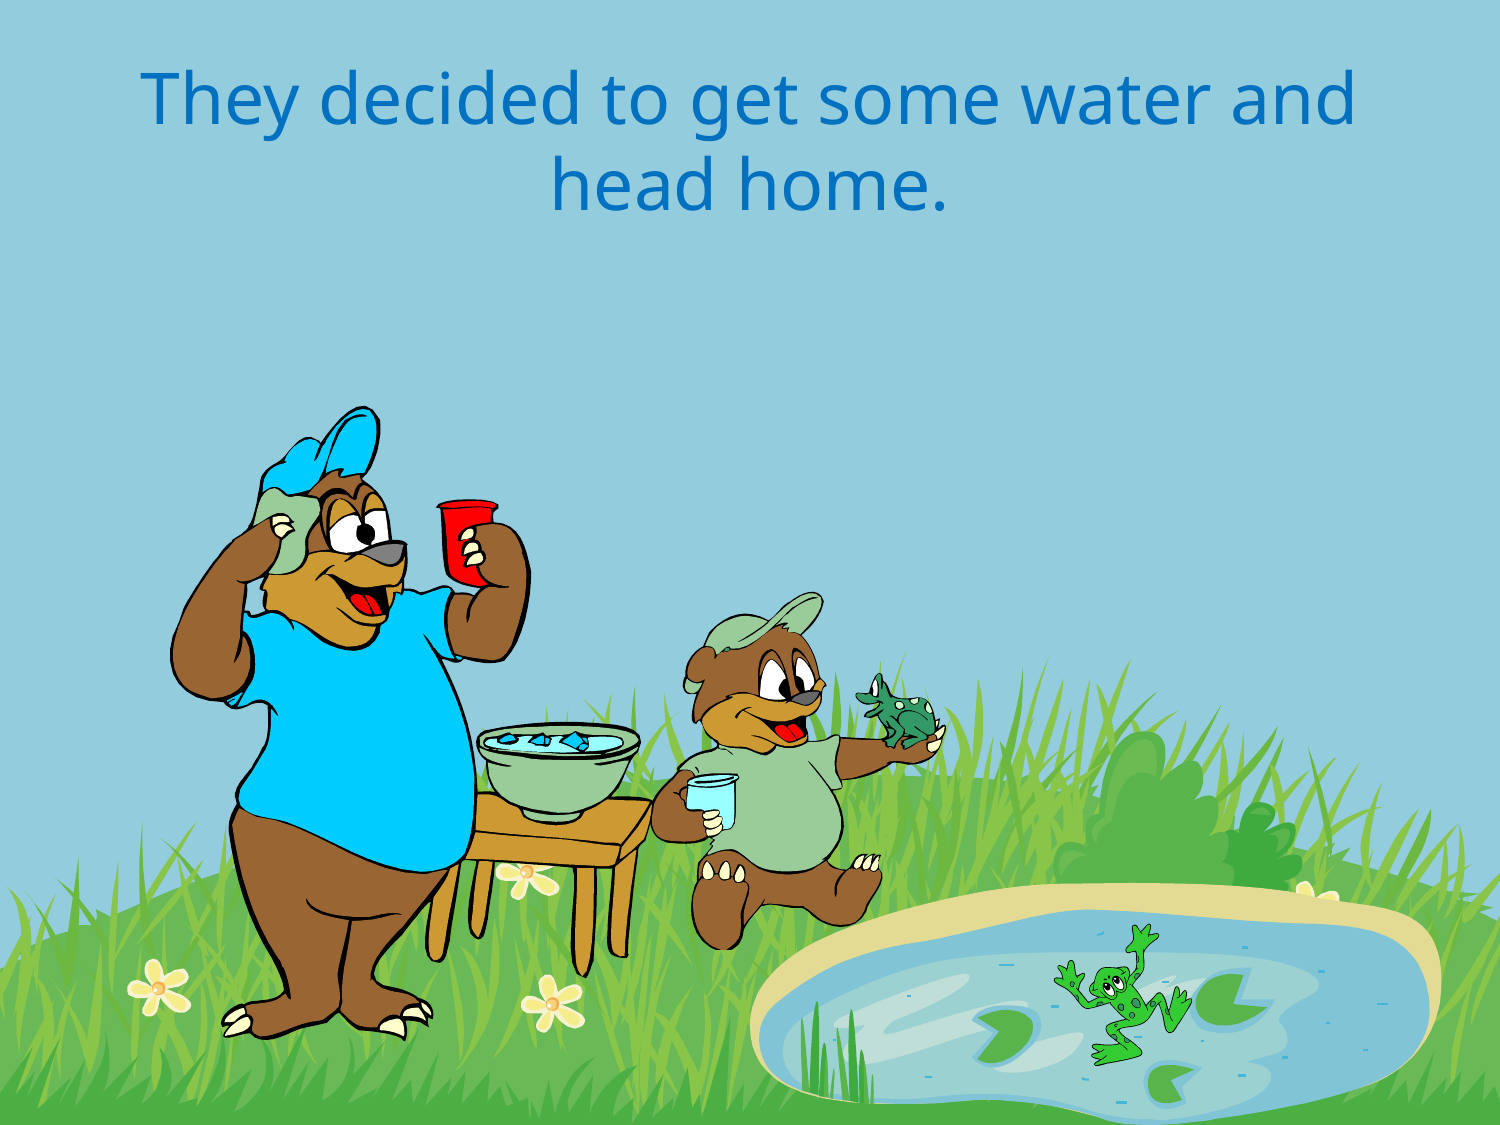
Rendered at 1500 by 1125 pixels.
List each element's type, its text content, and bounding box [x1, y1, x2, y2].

picture [0, 374, 1500, 1125]
title They decided to get some water and head home. [75, 45, 1425, 233]
